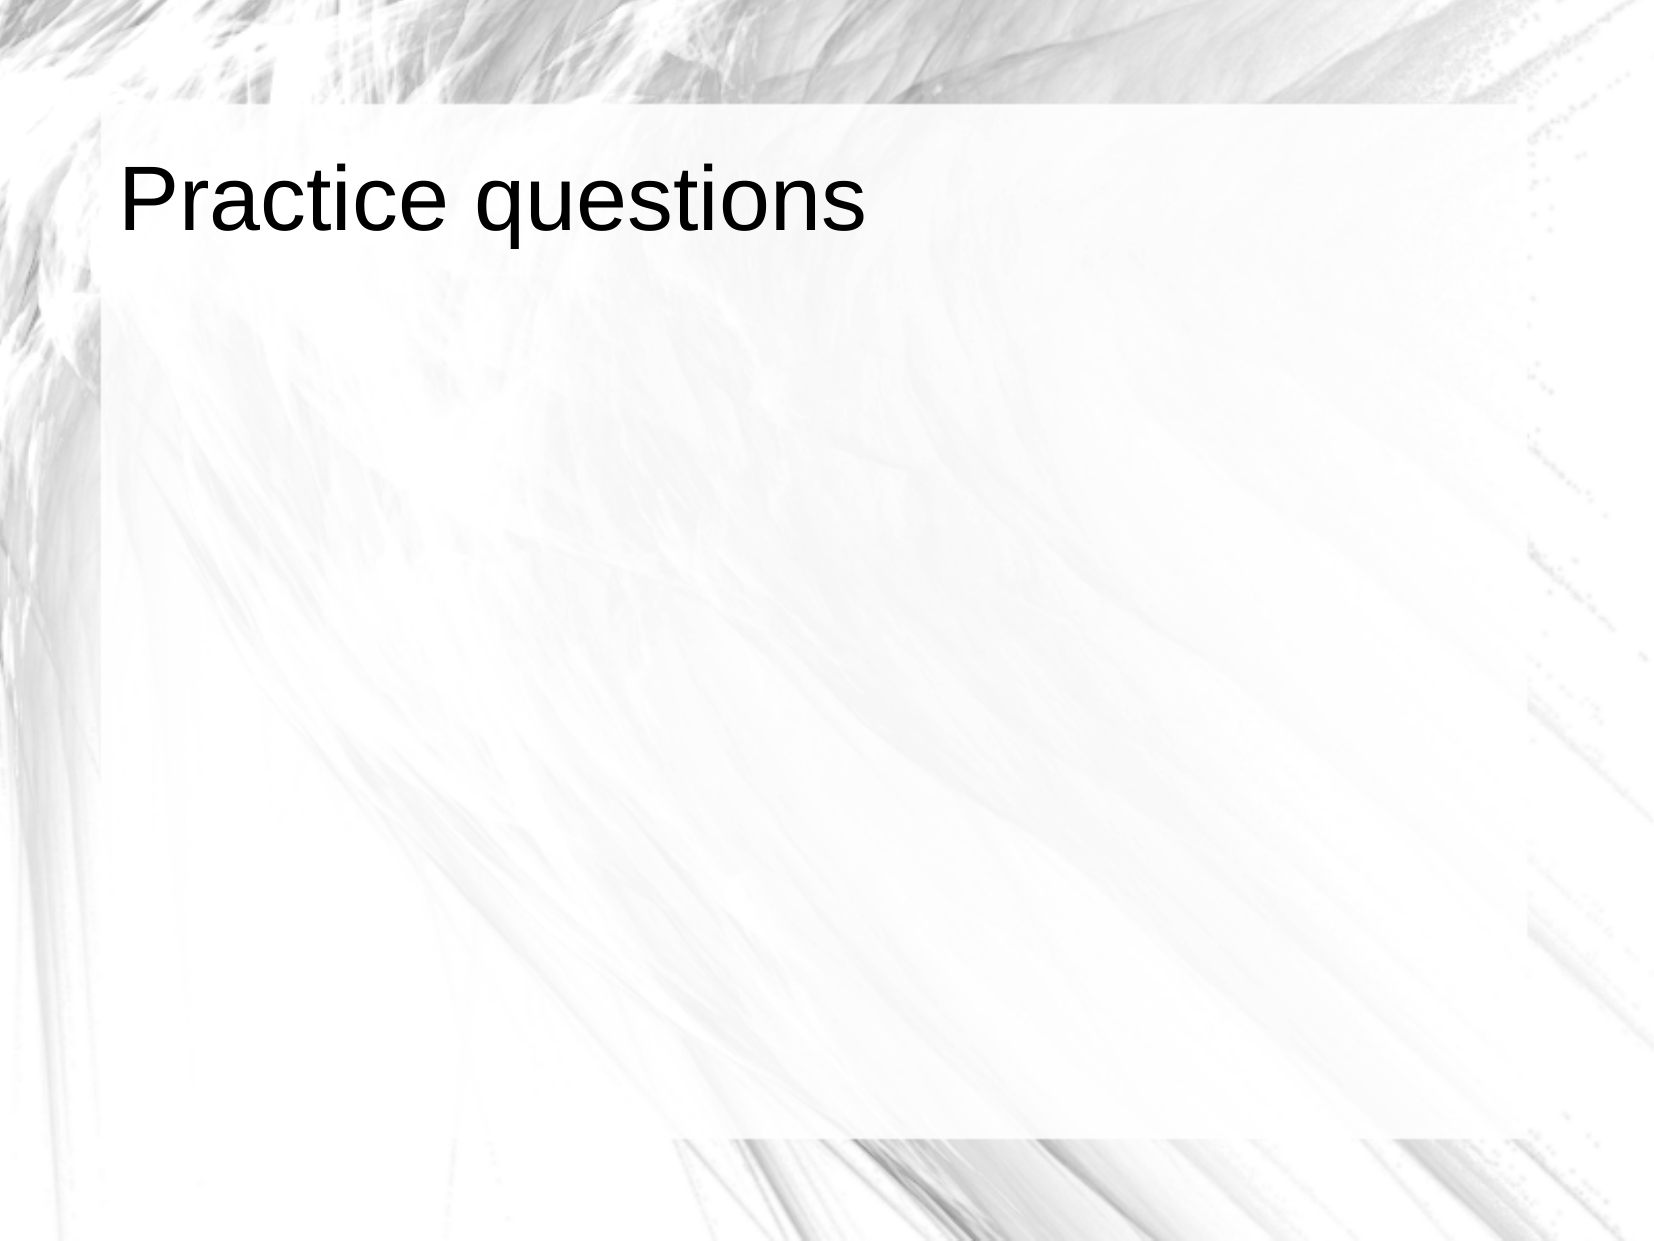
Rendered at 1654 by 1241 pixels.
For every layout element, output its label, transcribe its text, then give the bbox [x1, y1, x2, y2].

picture [0, 0, 1654, 1241]
title Practice questions [118, 93, 1506, 299]
